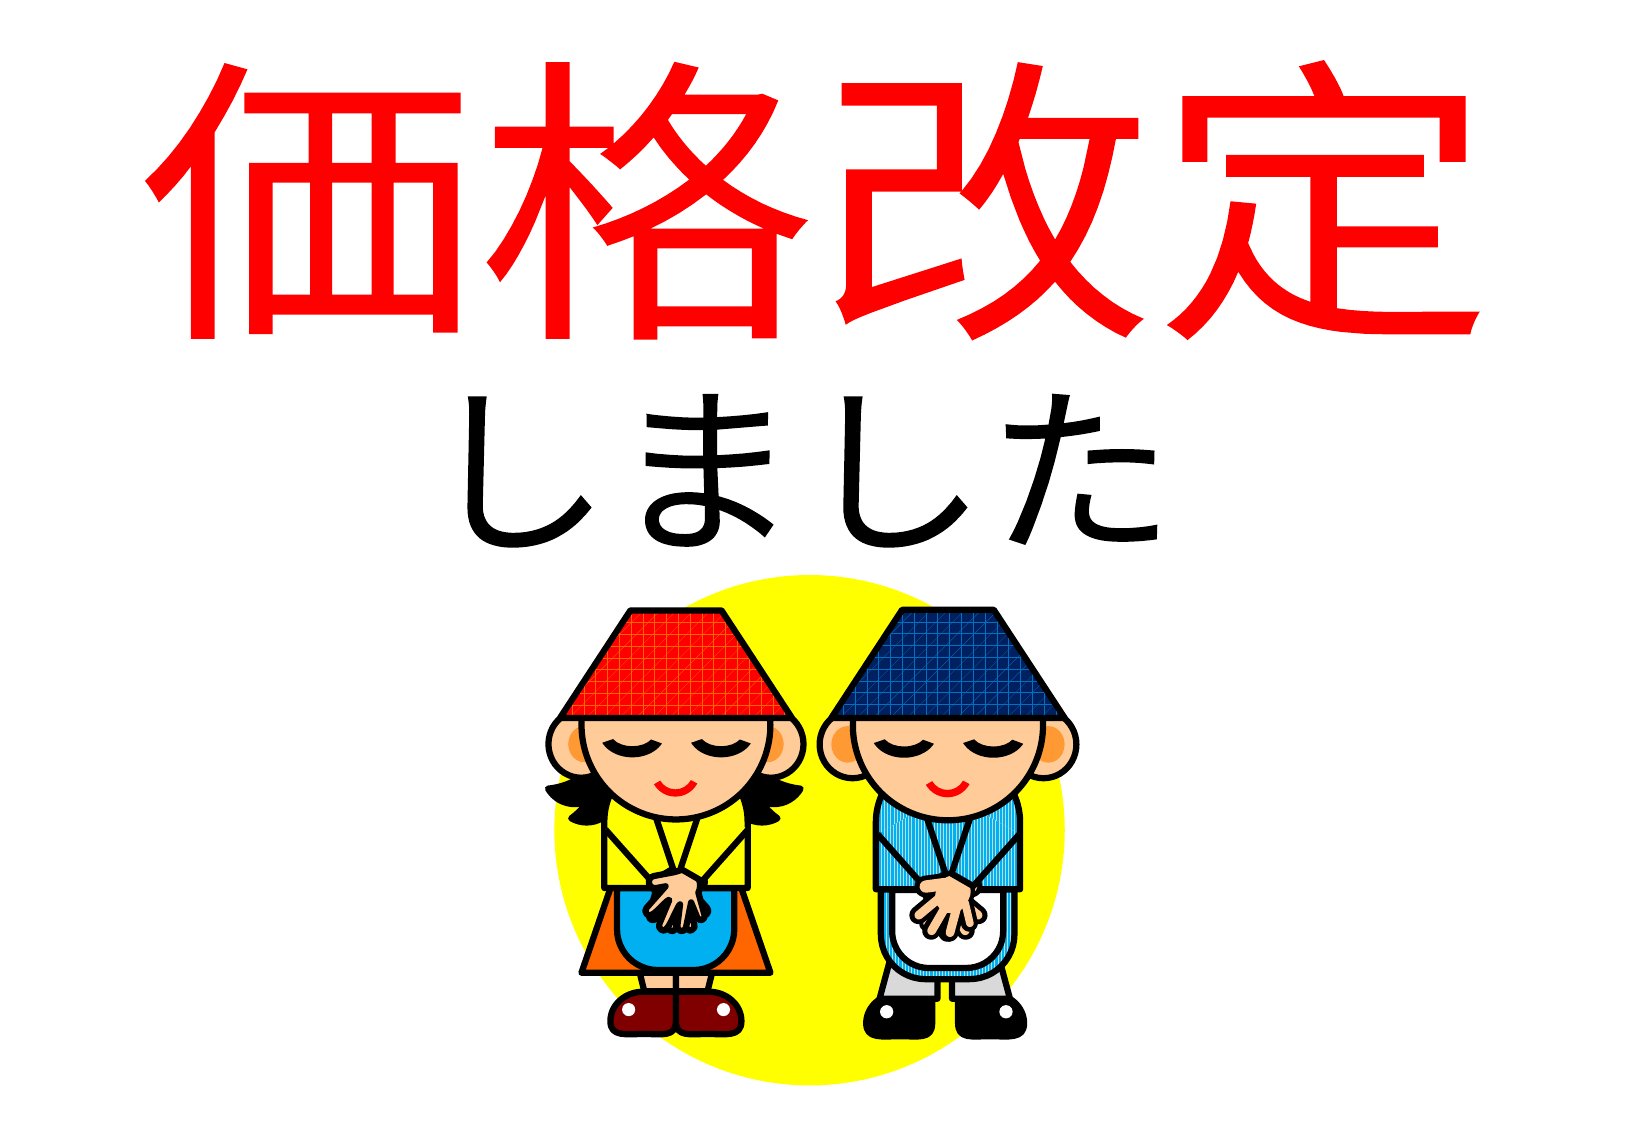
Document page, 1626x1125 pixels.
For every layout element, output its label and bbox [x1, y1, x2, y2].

text_box [548, 574, 1077, 1086]
